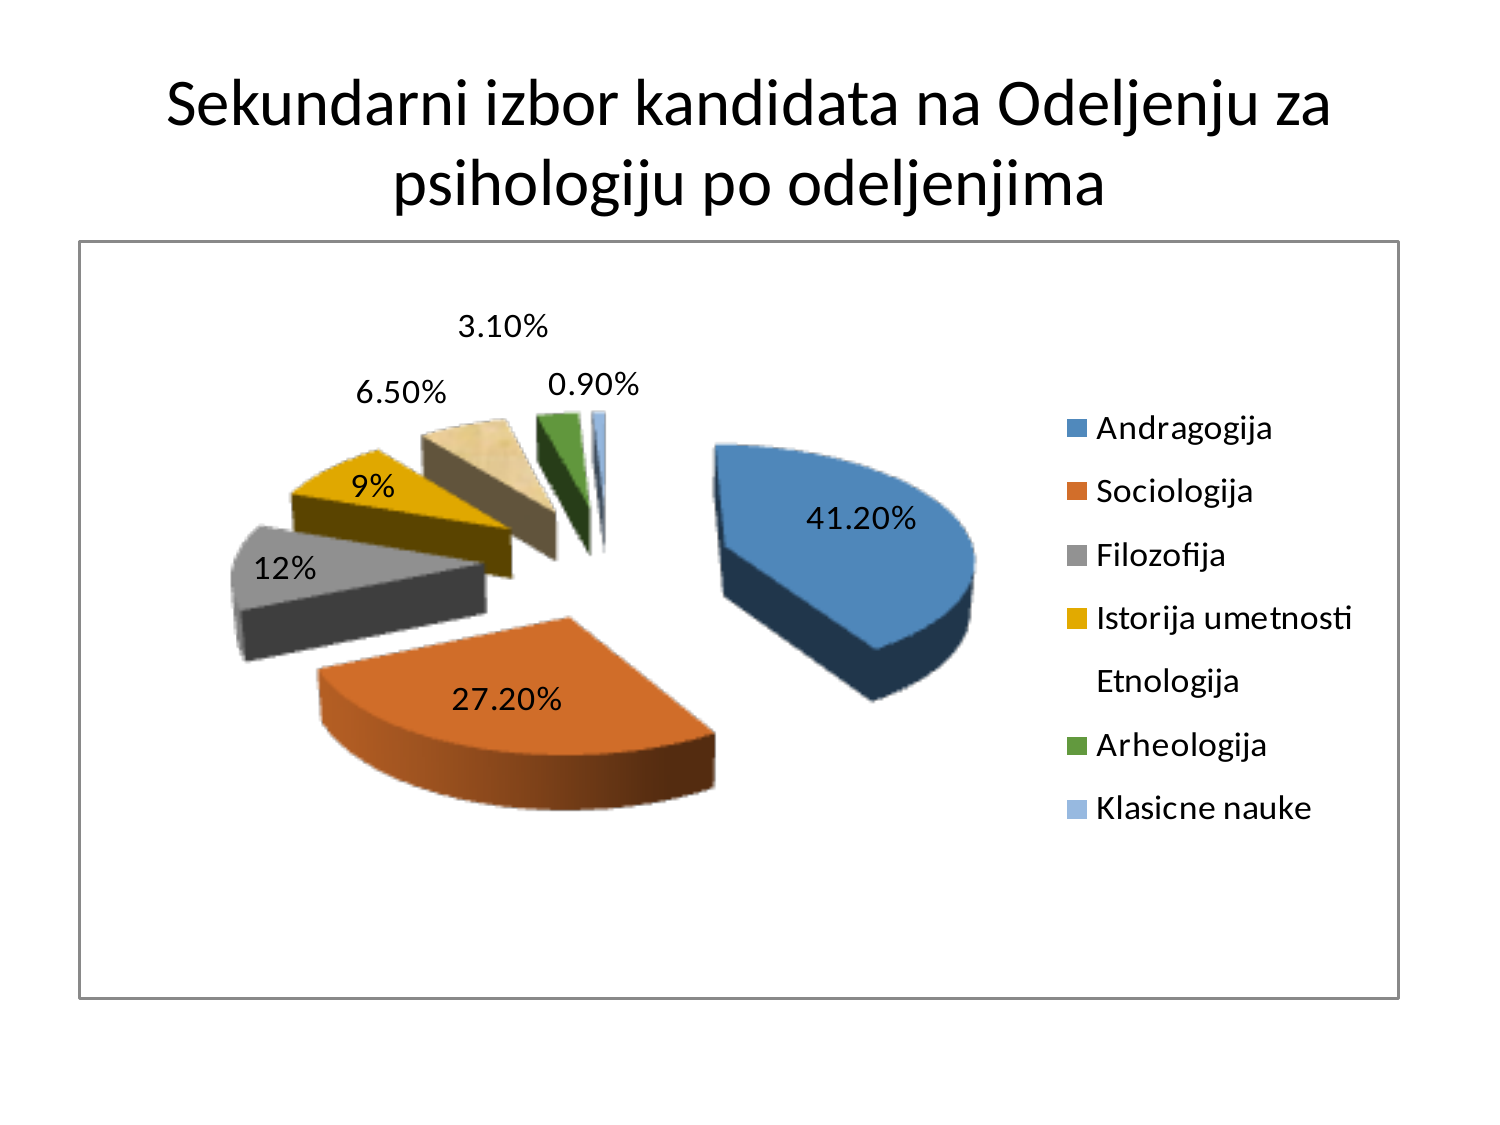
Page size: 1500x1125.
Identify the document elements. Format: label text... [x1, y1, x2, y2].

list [74, 237, 1401, 1001]
title Sekundarni izbor kandidata na Odeljenju za psihologiju po odeljenjima [75, 45, 1425, 233]
